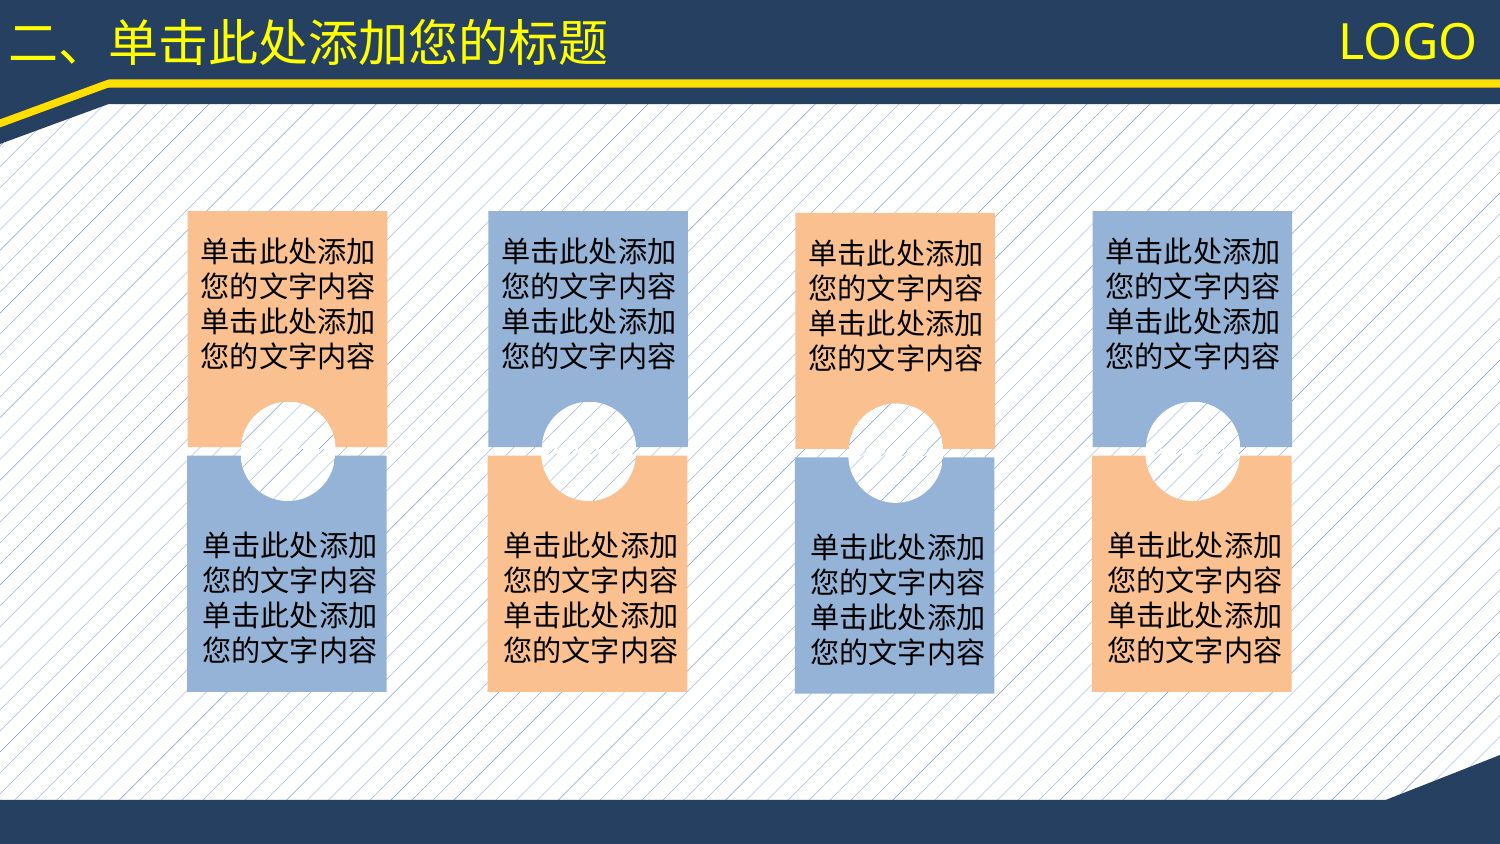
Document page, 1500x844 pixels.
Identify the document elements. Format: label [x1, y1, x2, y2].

text_box [794, 407, 1009, 694]
text_box [186, 406, 401, 692]
text_box [0, 0, 1500, 122]
text_box [185, 210, 399, 405]
text_box [0, 752, 1500, 844]
text_box [0, 136, 1500, 147]
text_box [486, 210, 700, 405]
text_box [1090, 210, 1304, 405]
text_box [793, 212, 1007, 407]
text_box [487, 406, 702, 692]
text_box [1091, 406, 1306, 692]
